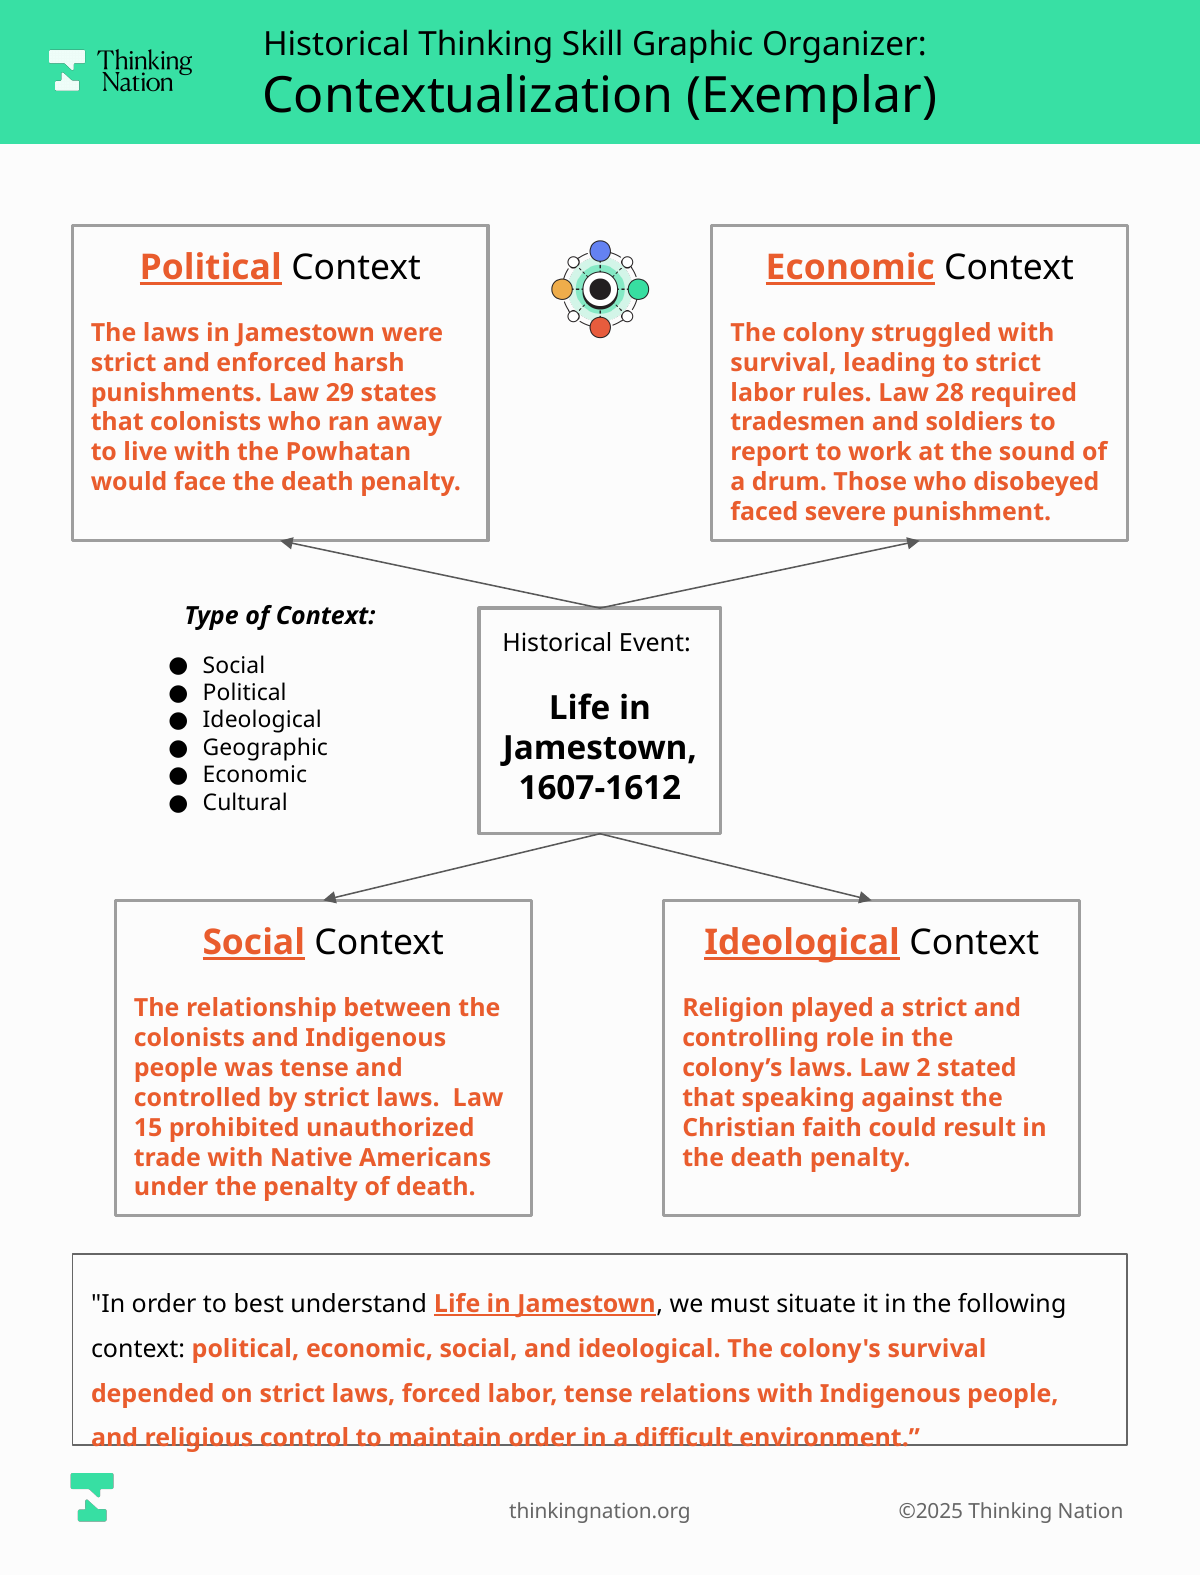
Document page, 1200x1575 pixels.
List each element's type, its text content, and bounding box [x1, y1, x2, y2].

text_box Economic Context The colony struggled with survival, leading to strict labor rules. Law 28 required tradesmen and soldiers to report to work at the sound of a drum. Those who disobeyed faced severe punishment. [711, 225, 1128, 541]
picture [58, 1463, 126, 1531]
text_box "In order to best understand Life in Jamestown, we must situate it in the following context: political, economic, social, and ideological. The colony's survival depended on strict laws, forced labor, tense relations with Indigenous people, and religious control to maintain order in a difficult environment.” [72, 1253, 1127, 1446]
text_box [279, 540, 598, 609]
text_box Type of Context: Social Political Ideological Geographic Economic Cultural [138, 580, 423, 834]
picture [33, 35, 197, 104]
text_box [599, 540, 920, 609]
text_box Ideological Context Religion played a strict and controlling role in the colony’s laws. Law 2 stated that speaking against the Christian faith could result in the death penalty. [663, 900, 1080, 1216]
text_box thinkingnation.org [457, 1483, 742, 1532]
text_box Social Context The relationship between the colonists and Indigenous people was tense and controlled by strict laws. Law 15 prohibited unauthorized trade with Native Americans under the penalty of death. [115, 900, 532, 1216]
text_box Historical Event: Life in Jamestown, 1607-1612 [478, 618, 721, 832]
picture [536, 224, 664, 353]
text_box ©2025 Thinking Nation [854, 1483, 1139, 1532]
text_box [599, 833, 872, 901]
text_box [323, 833, 598, 901]
text_box Historical Thinking Skill Graphic Organizer: Contextualization (Exemplar) [0, 0, 1200, 144]
text_box Political Context The laws in Jamestown were strict and enforced harsh punishments. Law 29 states that colonists who ran away to live with the Powhatan would face the death penalty. [72, 225, 489, 541]
